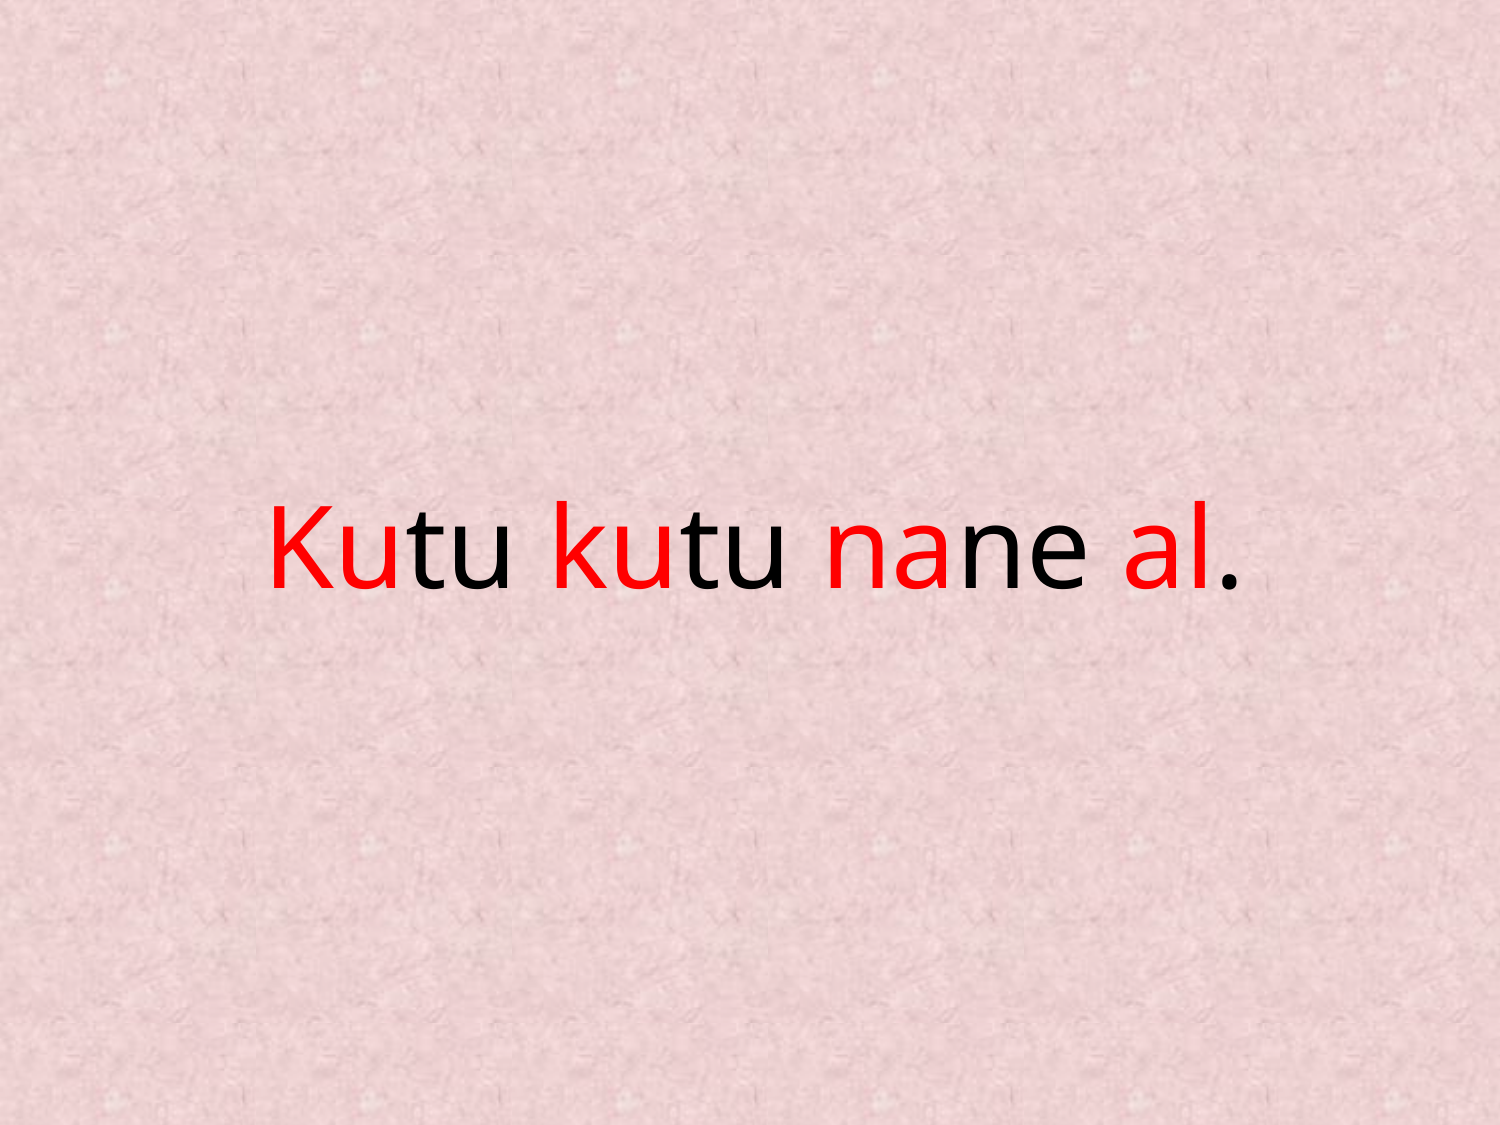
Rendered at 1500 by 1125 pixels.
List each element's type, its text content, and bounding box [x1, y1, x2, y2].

title Kutu kutu nane al. [117, 421, 1393, 663]
